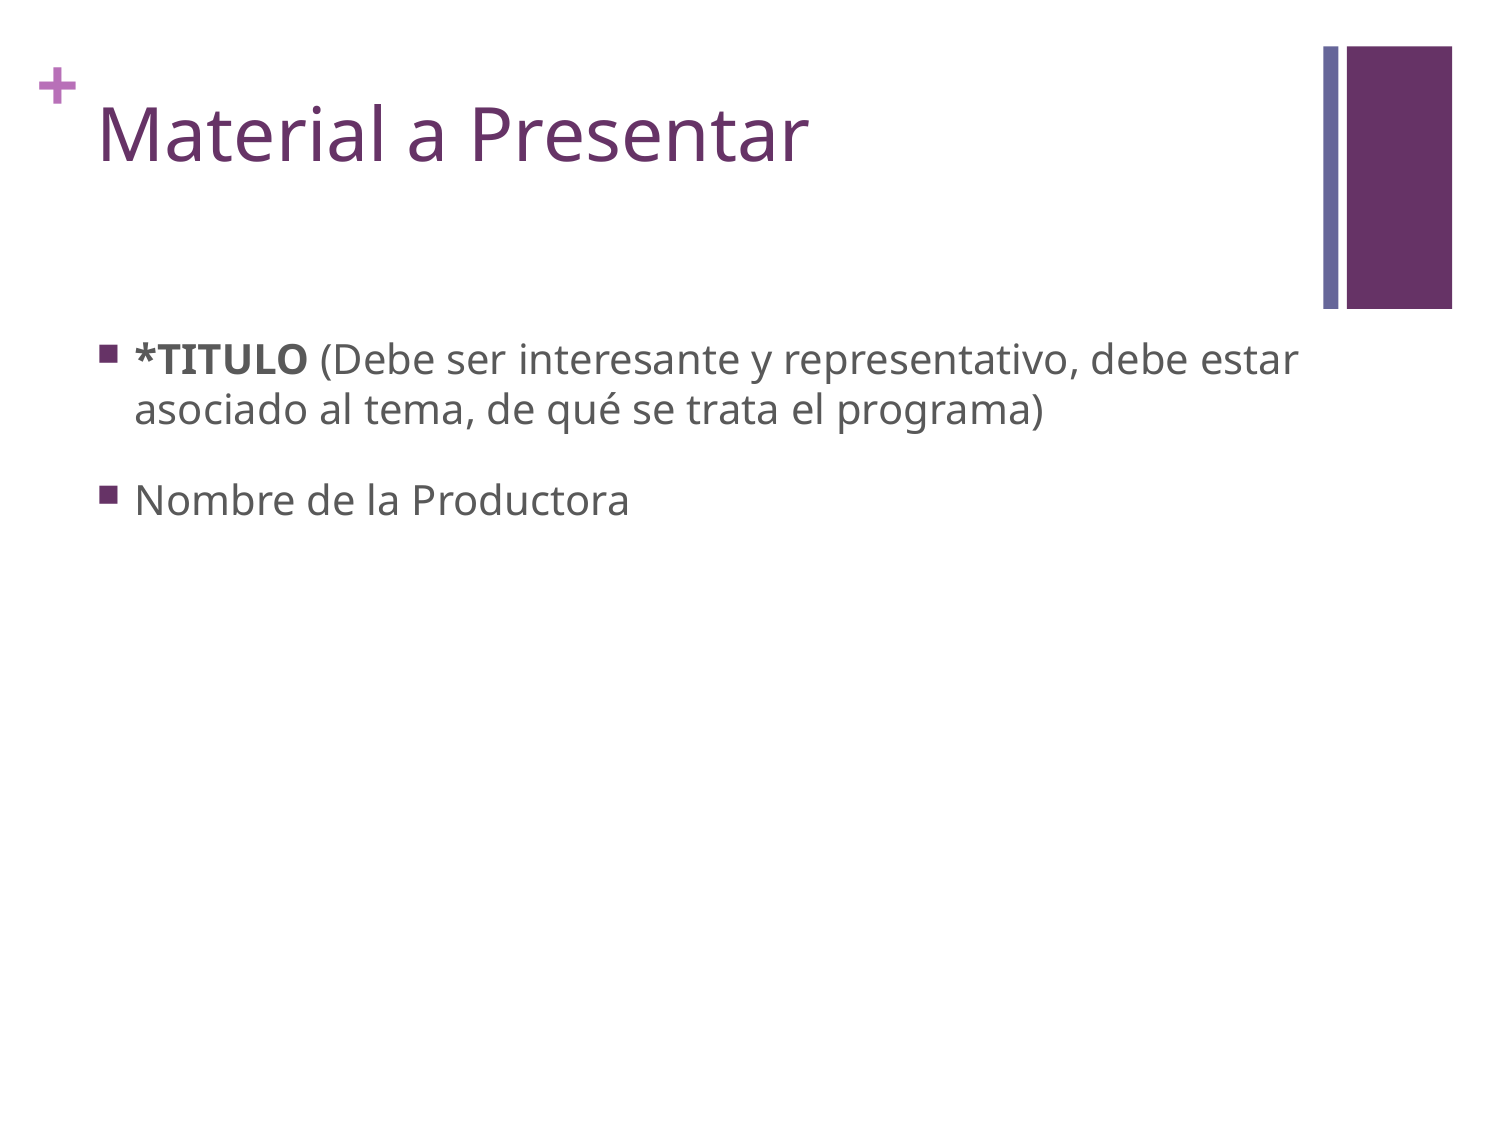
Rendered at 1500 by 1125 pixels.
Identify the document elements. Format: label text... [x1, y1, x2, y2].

list *TITULO (Debe ser interesante y representativo, debe estar asociado al tema, de qué se trata el programa) Nombre de la Productora [81, 324, 1322, 1005]
title Material a Presentar [81, 79, 1322, 263]
